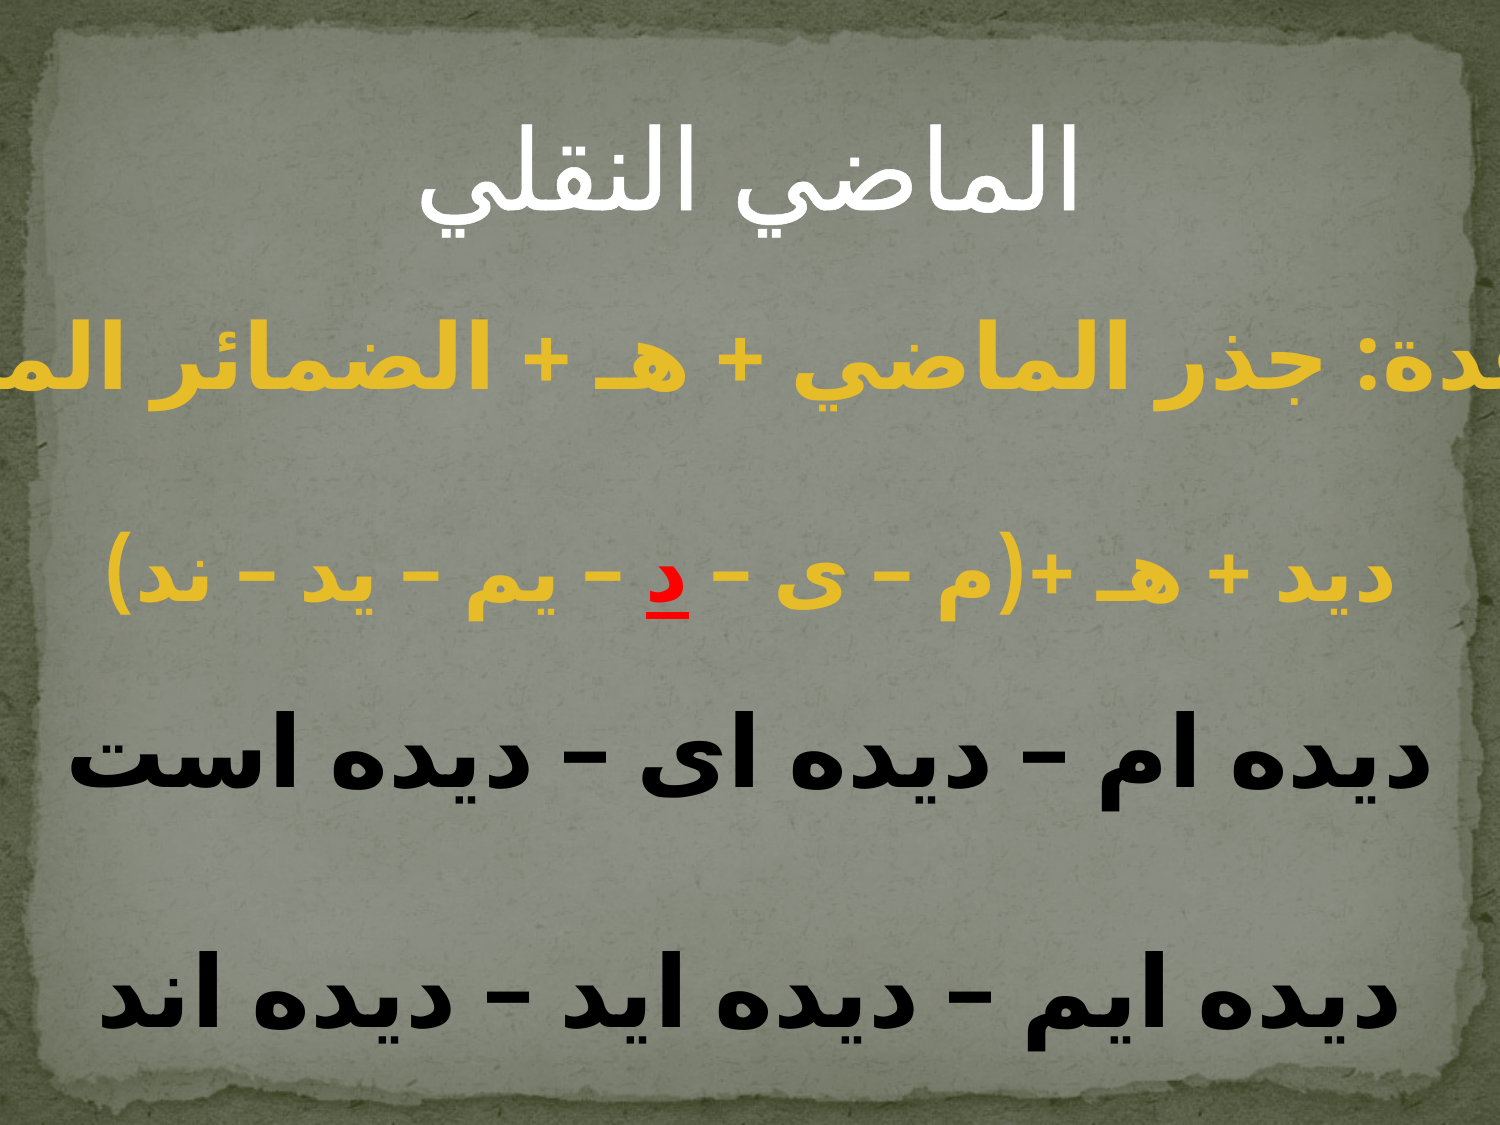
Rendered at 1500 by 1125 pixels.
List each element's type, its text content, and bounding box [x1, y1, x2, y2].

text_box القاعدة: جذر الماضي + هـ + الضمائر المتصلة دید + هـ +(م – ی – د – یم – ید – ند) [0, 290, 1500, 626]
text_box الماضي النقلي [399, 89, 1101, 240]
text_box ديده ام – ديده اى – ديده است ديده ايم – ديده ايد – ديده اند [49, 679, 1451, 1055]
